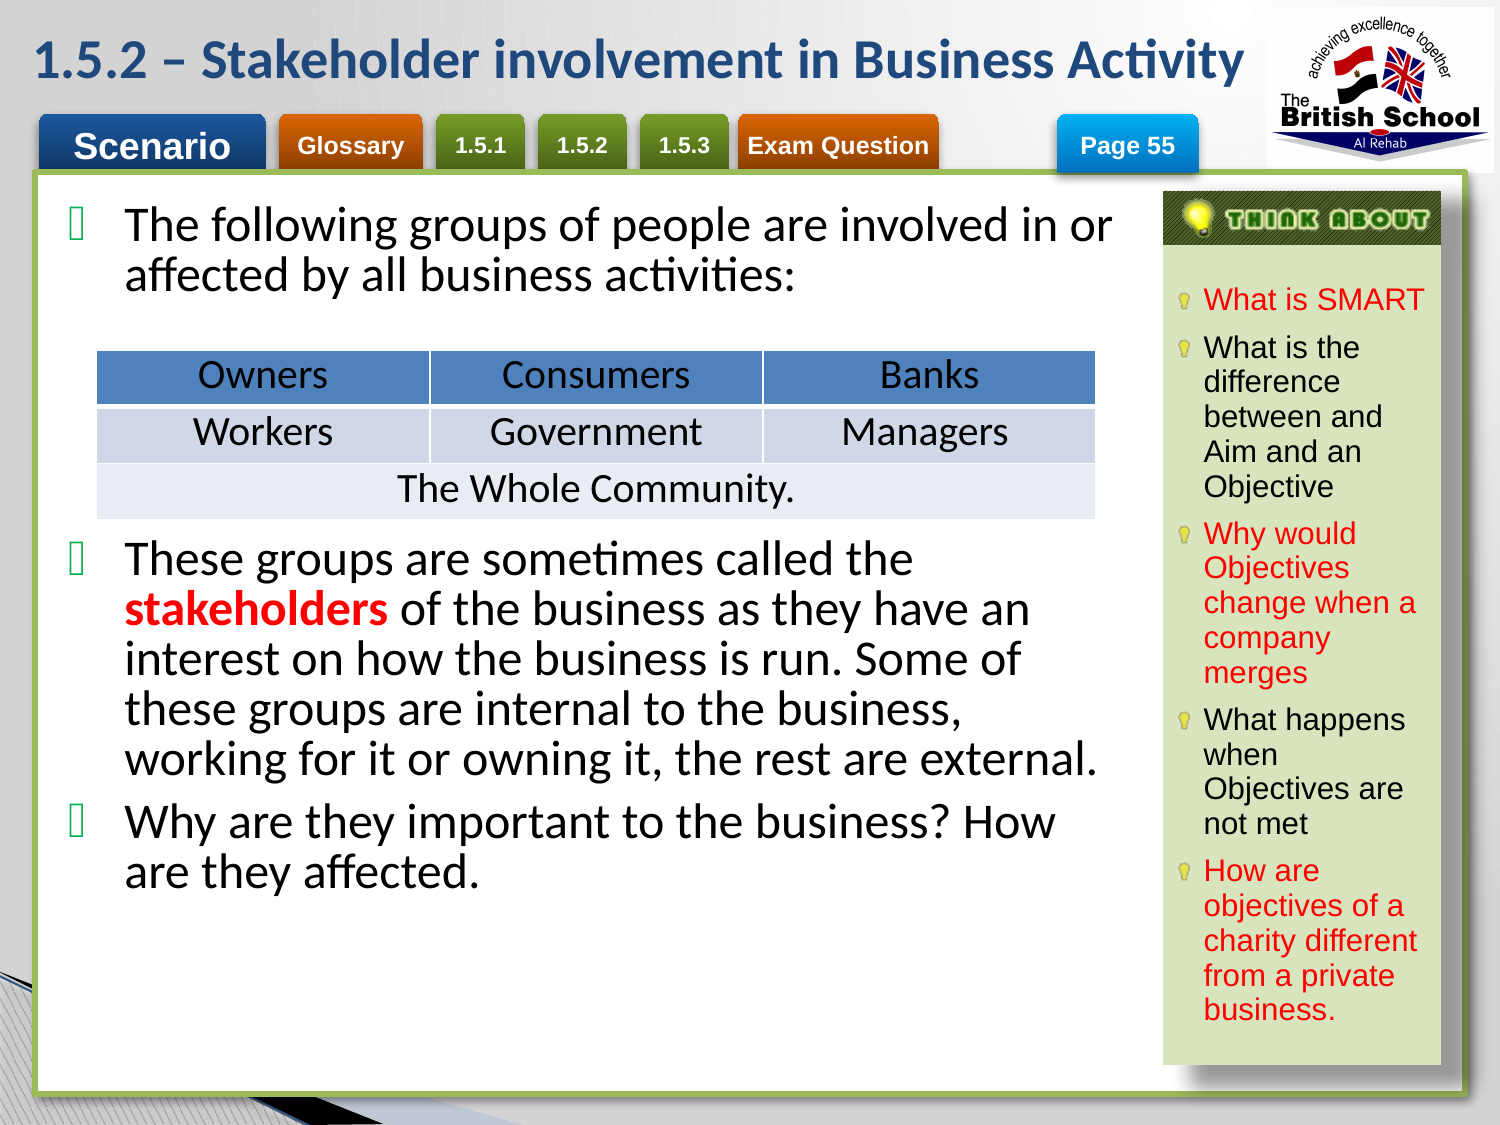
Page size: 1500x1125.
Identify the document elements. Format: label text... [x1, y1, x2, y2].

title 1.5.2 – Stakeholder involvement in Business Activity [17, 7, 1270, 106]
table_cell The Whole Community. [97, 464, 1095, 519]
table_header The following groups of people are involved in or affected by all business activities: These groups are sometimes called the stakeholders of the business as they have an interest on how the business is run. Some of these groups are internal to the business, working for it or owning it, the rest are external. Why are they important to the business? How are they affected. [53, 196, 1140, 1047]
picture [1174, 336, 1193, 359]
table_cell Workers [97, 409, 429, 463]
text_box Page 55 [1057, 114, 1199, 173]
picture [1174, 859, 1193, 882]
picture [1174, 289, 1193, 311]
table_header Banks [764, 351, 1095, 404]
picture [1267, 7, 1495, 173]
table_header [1163, 191, 1441, 245]
table_cell What is SMART What is the difference between and Aim and an Objective Why would Objectives change when a company merges What happens when Objectives are not met How are objectives of a charity different from a private business. [1163, 245, 1441, 1065]
picture [281, 1114, 303, 1125]
picture [1174, 522, 1193, 545]
table_header Owners [97, 351, 429, 404]
table_header Consumers [431, 351, 762, 404]
table_cell Government [431, 409, 762, 463]
picture [1180, 196, 1435, 242]
table_cell Managers [764, 409, 1095, 463]
picture [1174, 708, 1193, 731]
